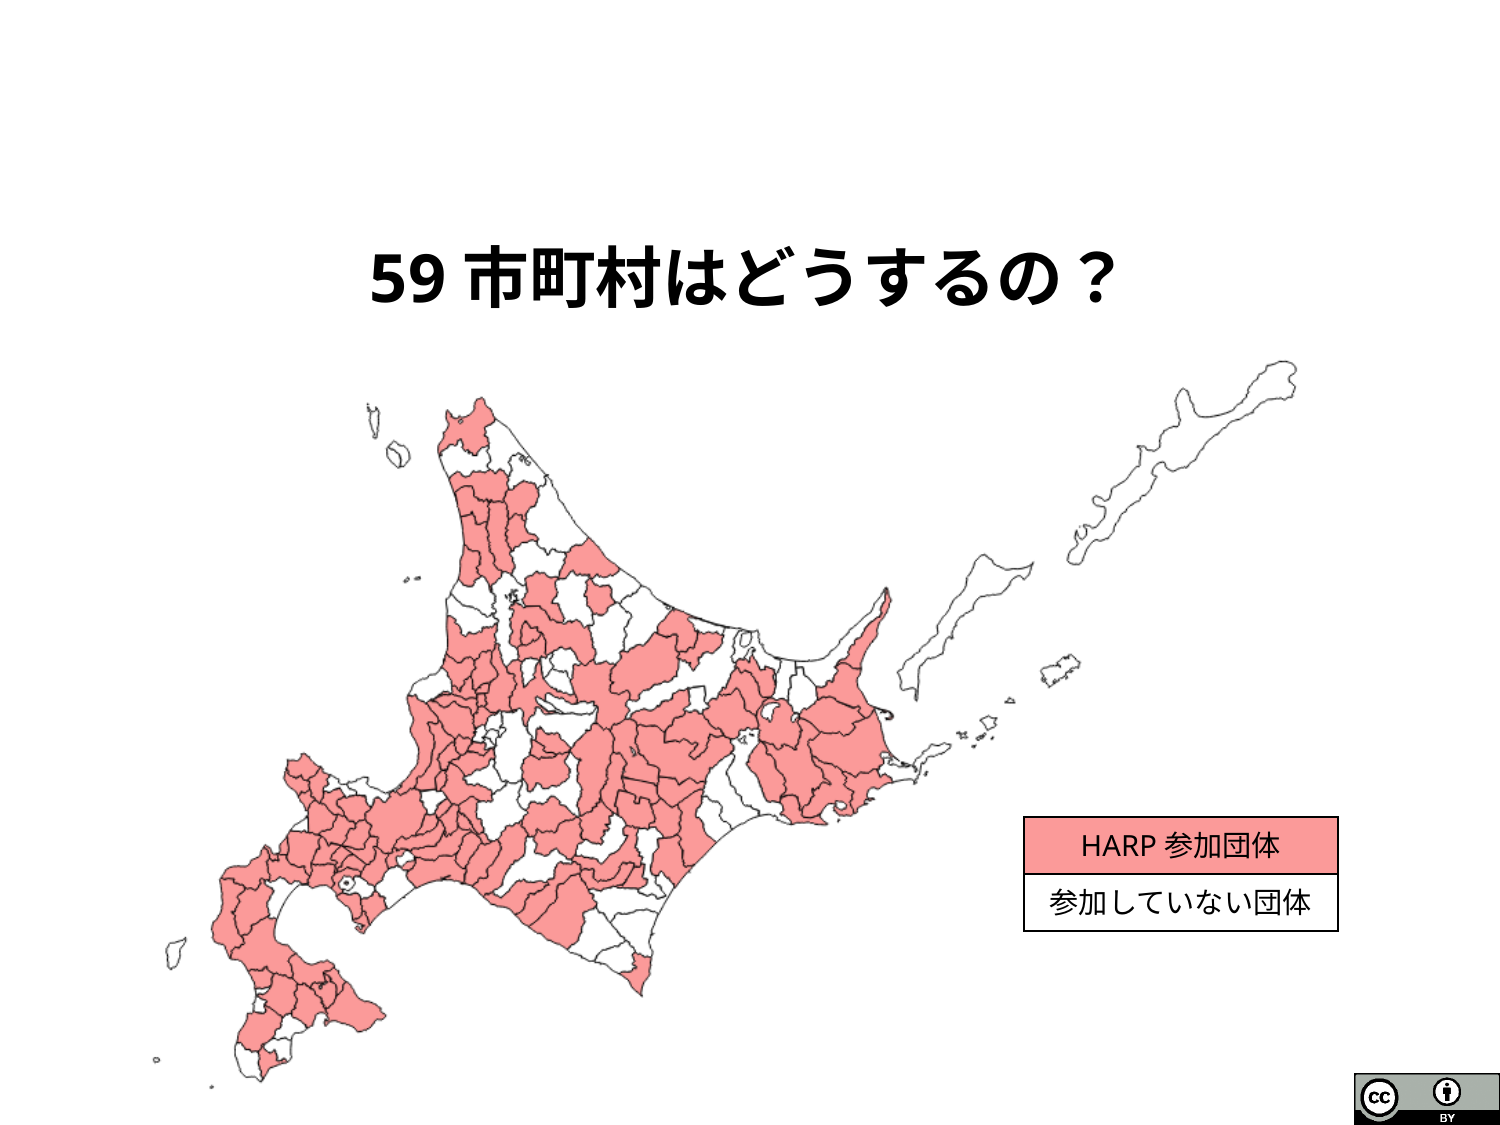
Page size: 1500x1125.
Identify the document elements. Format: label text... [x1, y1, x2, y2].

picture [0, 350, 1500, 1125]
text_box 59市町村はどうするの？ [0, 228, 1500, 324]
